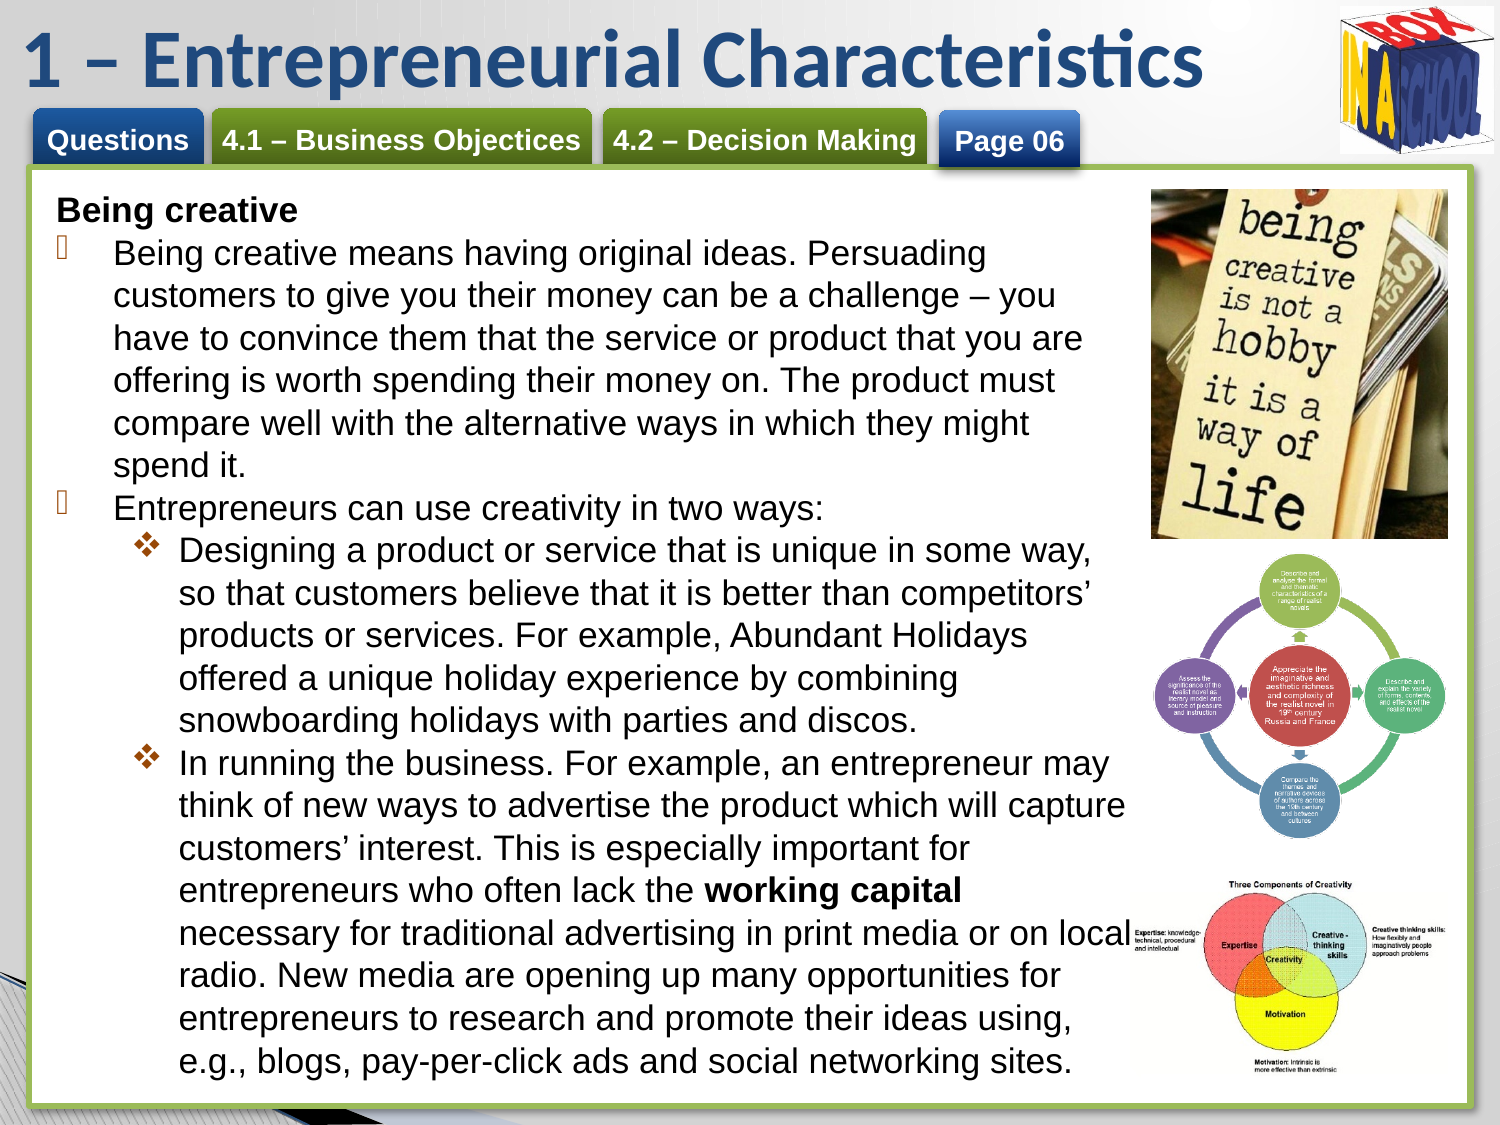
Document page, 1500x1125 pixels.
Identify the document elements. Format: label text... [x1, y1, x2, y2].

text_box Page 06 [938, 109, 1081, 167]
picture [281, 1114, 303, 1125]
picture [1151, 552, 1448, 840]
picture [1129, 881, 1448, 1079]
picture [1151, 189, 1448, 540]
text_box Being creative Being creative means having original ideas. Persuading customers to give you their money can be a challenge – you have to convince them that the service or product that you are offering is worth spending their money on. The product must compare well with the alternative ways in which they might spend it. Entrepreneurs can use creativity in two ways: Designing a product or service that is unique in some way, so that customers believe that it is better than competitors’ products or services. For example, Abundant Holidays offered a unique holiday experience by combining snowboarding holidays with parties and discos. In running the business. For example, an entrepreneur may think of new ways to advertise the product which will capture customers’ interest. This is especially important for entrepreneurs who often lack the working capital necessary for traditional advertising in print media or on local radio. New media are opening up many opportunities for entrepreneurs to research and promote their ideas using, e.g., blogs, pay-per-click ads and social networking sites. [41, 179, 1148, 1088]
title 1 – Entrepreneurial Characteristics [5, 11, 1270, 97]
picture [1340, 6, 1495, 154]
